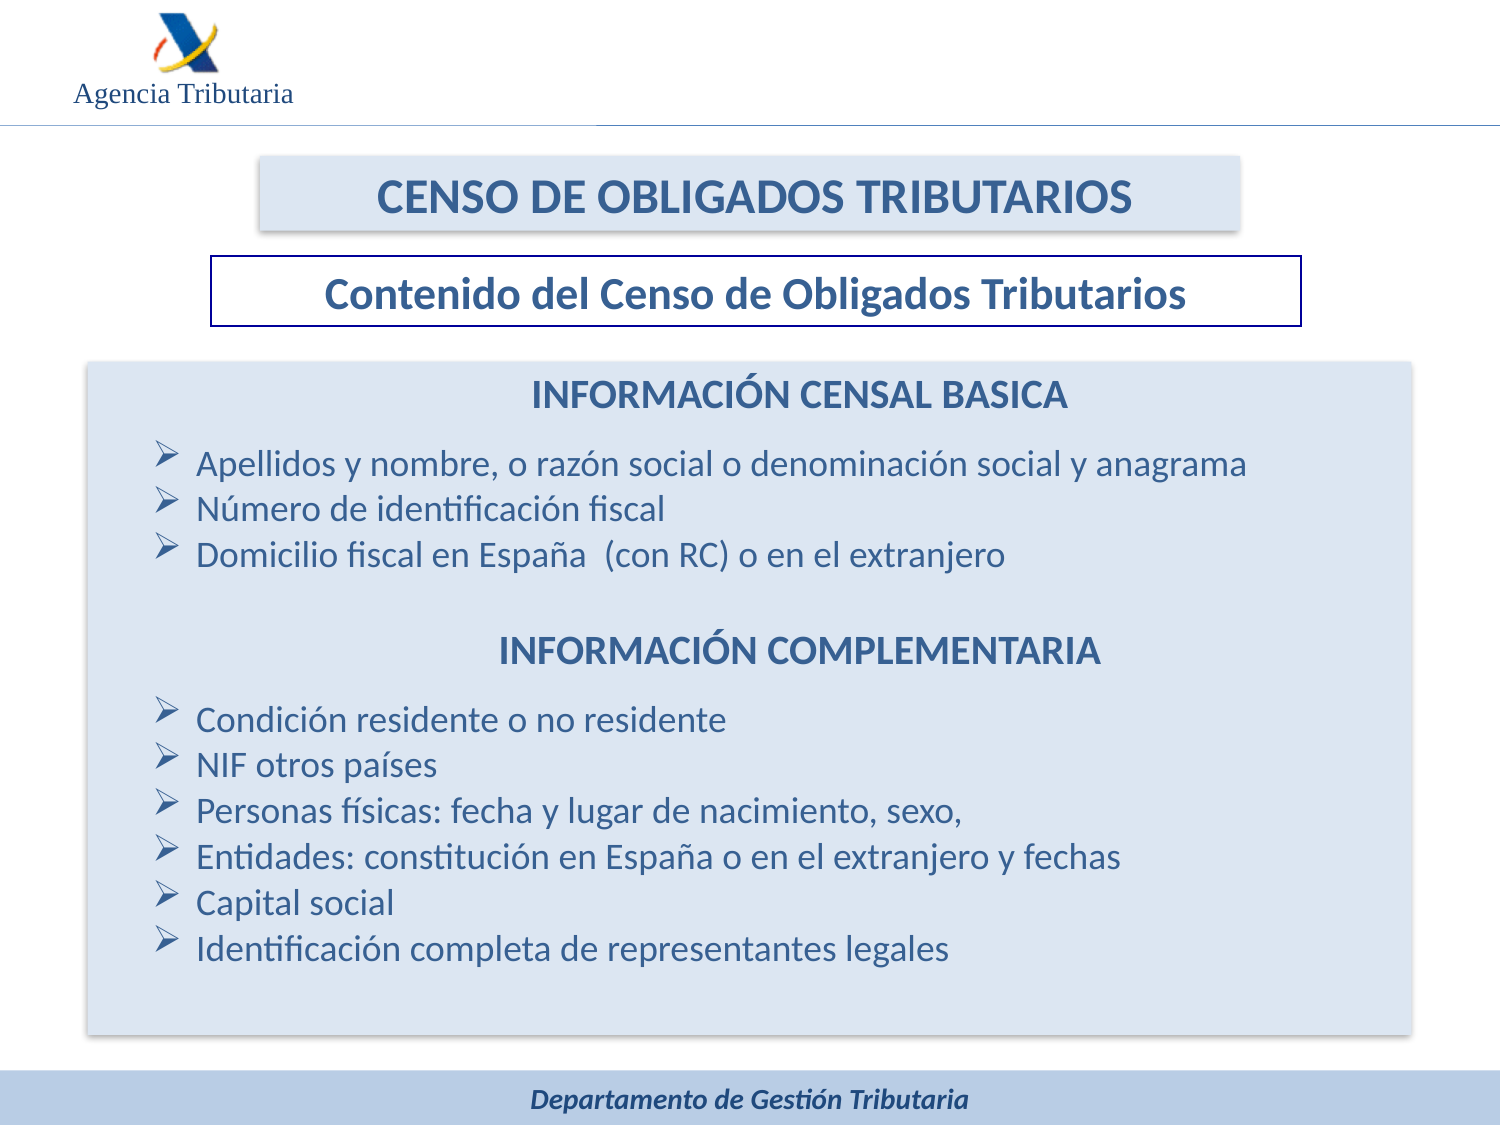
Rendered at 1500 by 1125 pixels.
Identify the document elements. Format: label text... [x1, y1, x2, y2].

text_box [87, 361, 1412, 1035]
picture [155, 14, 219, 72]
text_box Contenido del Censo de Obligados Tributarios [210, 255, 1301, 327]
text_box INFORMACIÓN CENSAL BASICA Apellidos y nombre, o razón social o denominación social y anagrama Número de identificación fiscal Domicilio fiscal en España (con RC) o en el extranjero INFORMACIÓN COMPLEMENTARIA Condición residente o no residente NIF otros países Personas físicas: fecha y lugar de nacimiento, sexo, Entidades: constitución en España o en el extranjero y fechas Capital social Identificación completa de representantes legales [137, 230, 1463, 974]
text_box CENSO DE OBLIGADOS TRIBUTARIOS [259, 155, 1241, 231]
